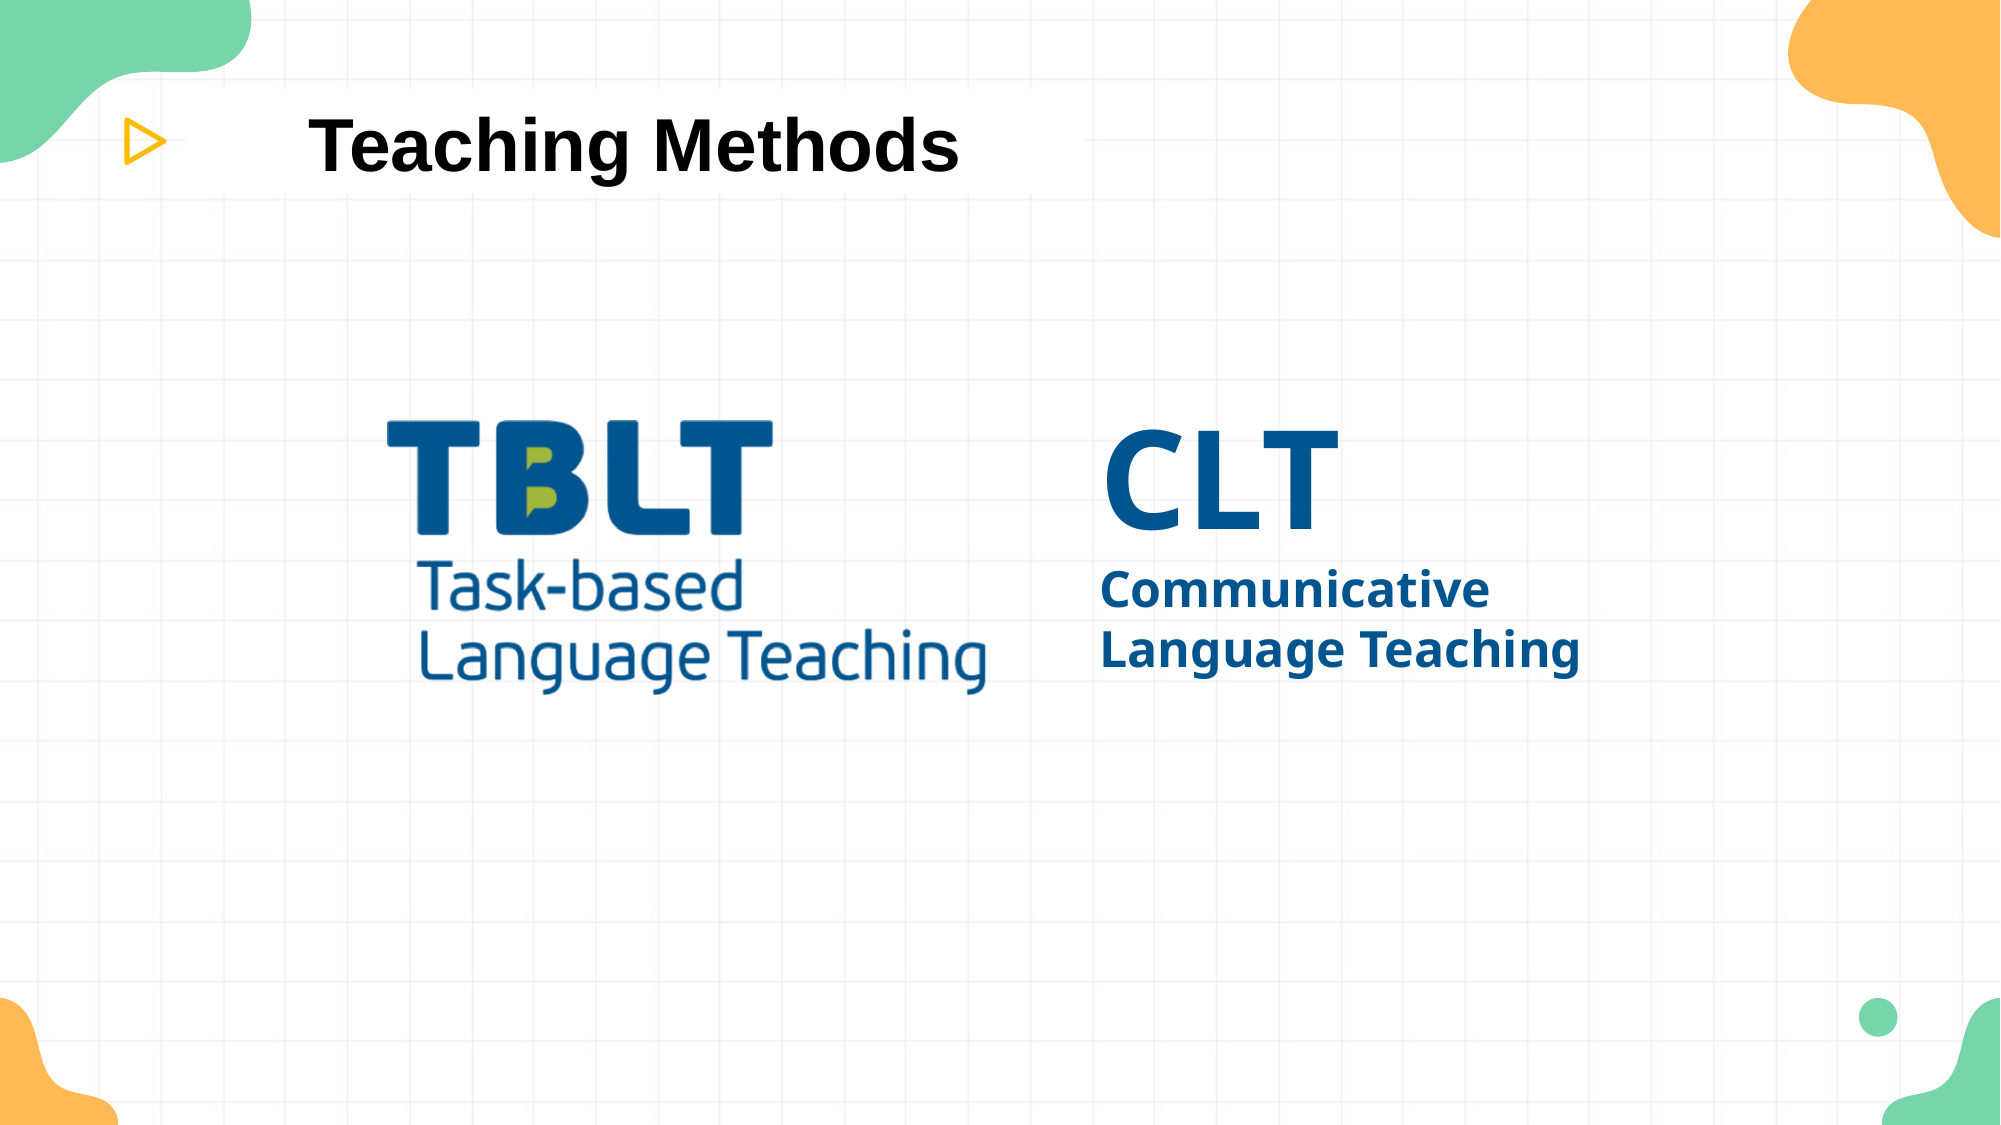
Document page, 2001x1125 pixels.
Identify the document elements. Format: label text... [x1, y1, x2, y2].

text_box Teaching Methods [185, 89, 1085, 194]
picture [0, 0, 2001, 1125]
text_box CLT Communicative Language Teaching [1084, 384, 1727, 685]
